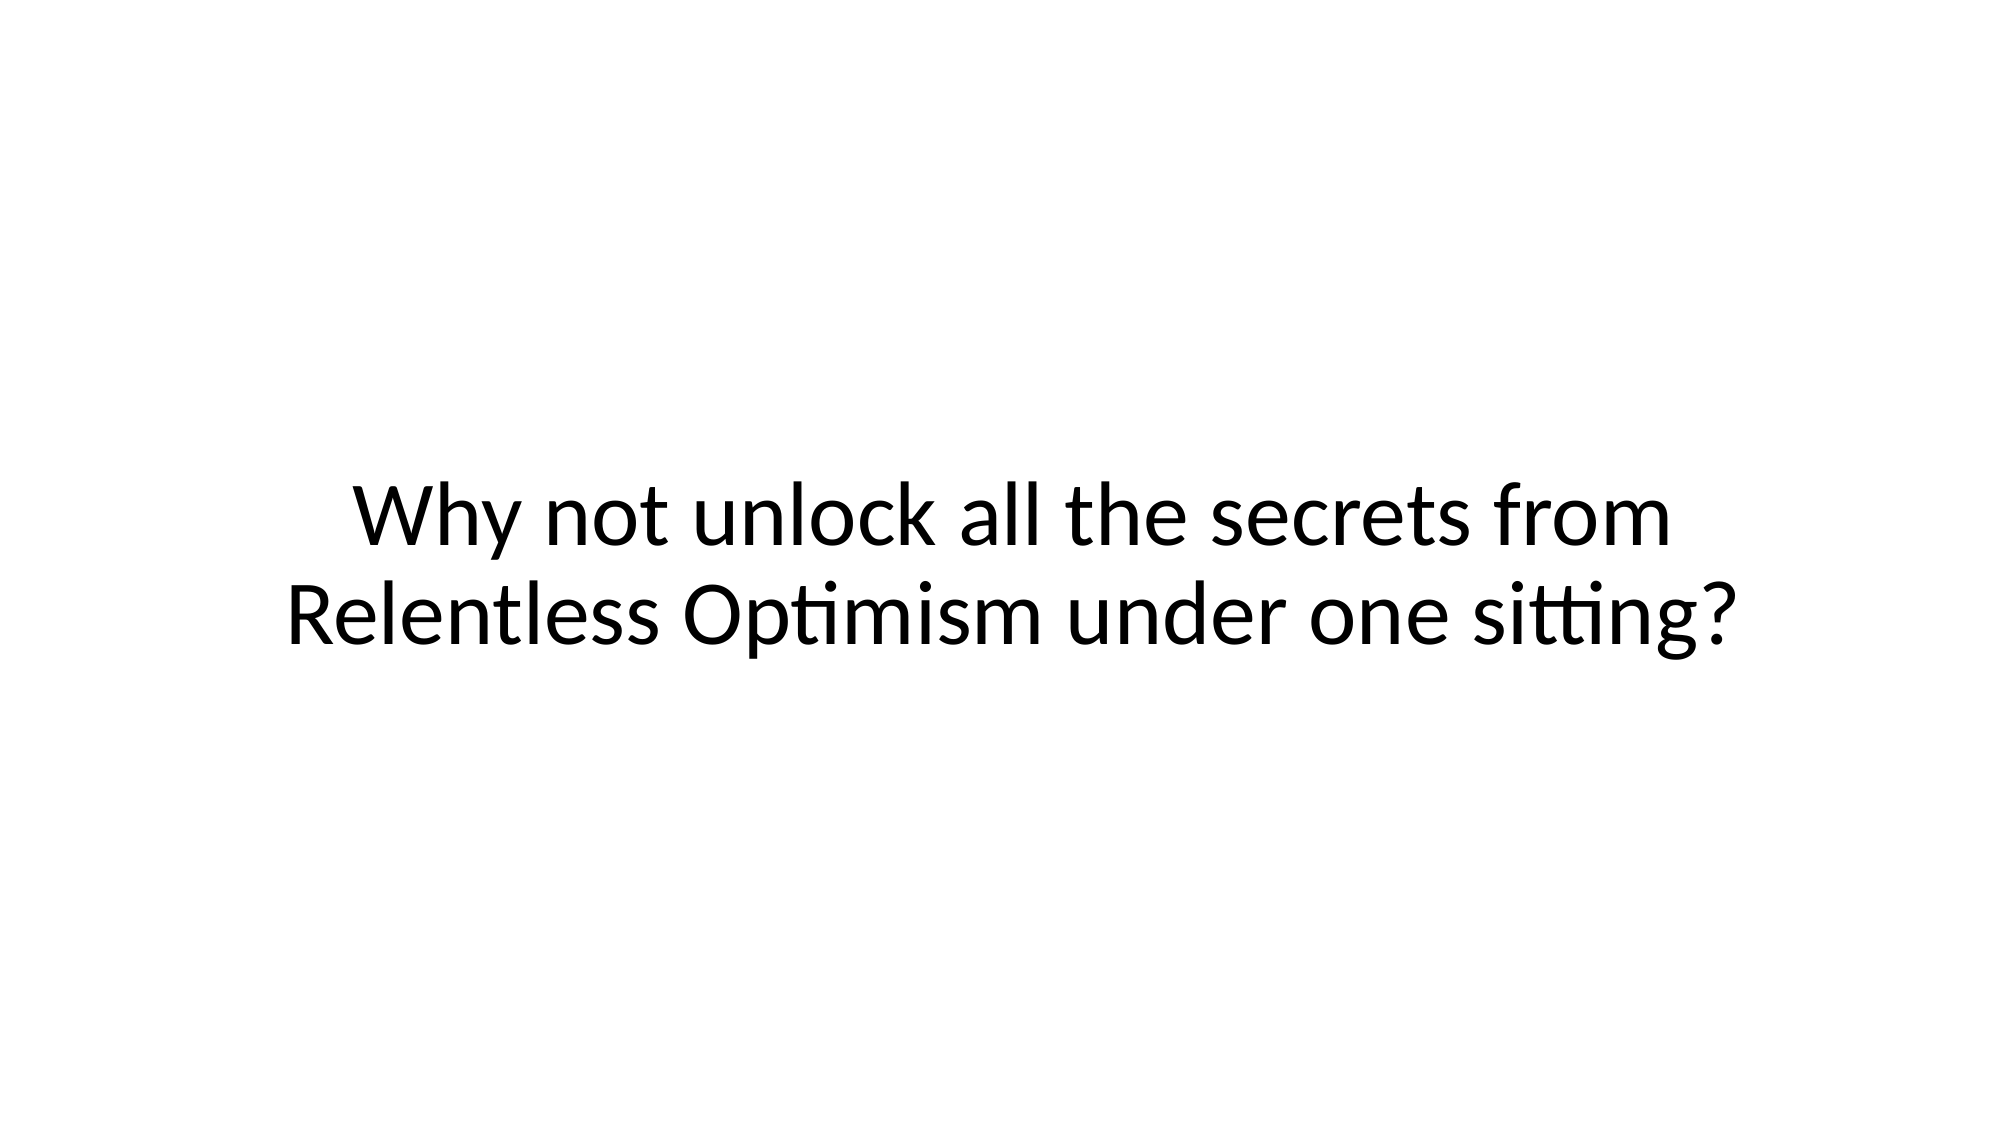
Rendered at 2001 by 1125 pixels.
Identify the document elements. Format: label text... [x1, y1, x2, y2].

list Why not unlock all the secrets from Relentless Optimism under one sitting? [151, 338, 1877, 869]
